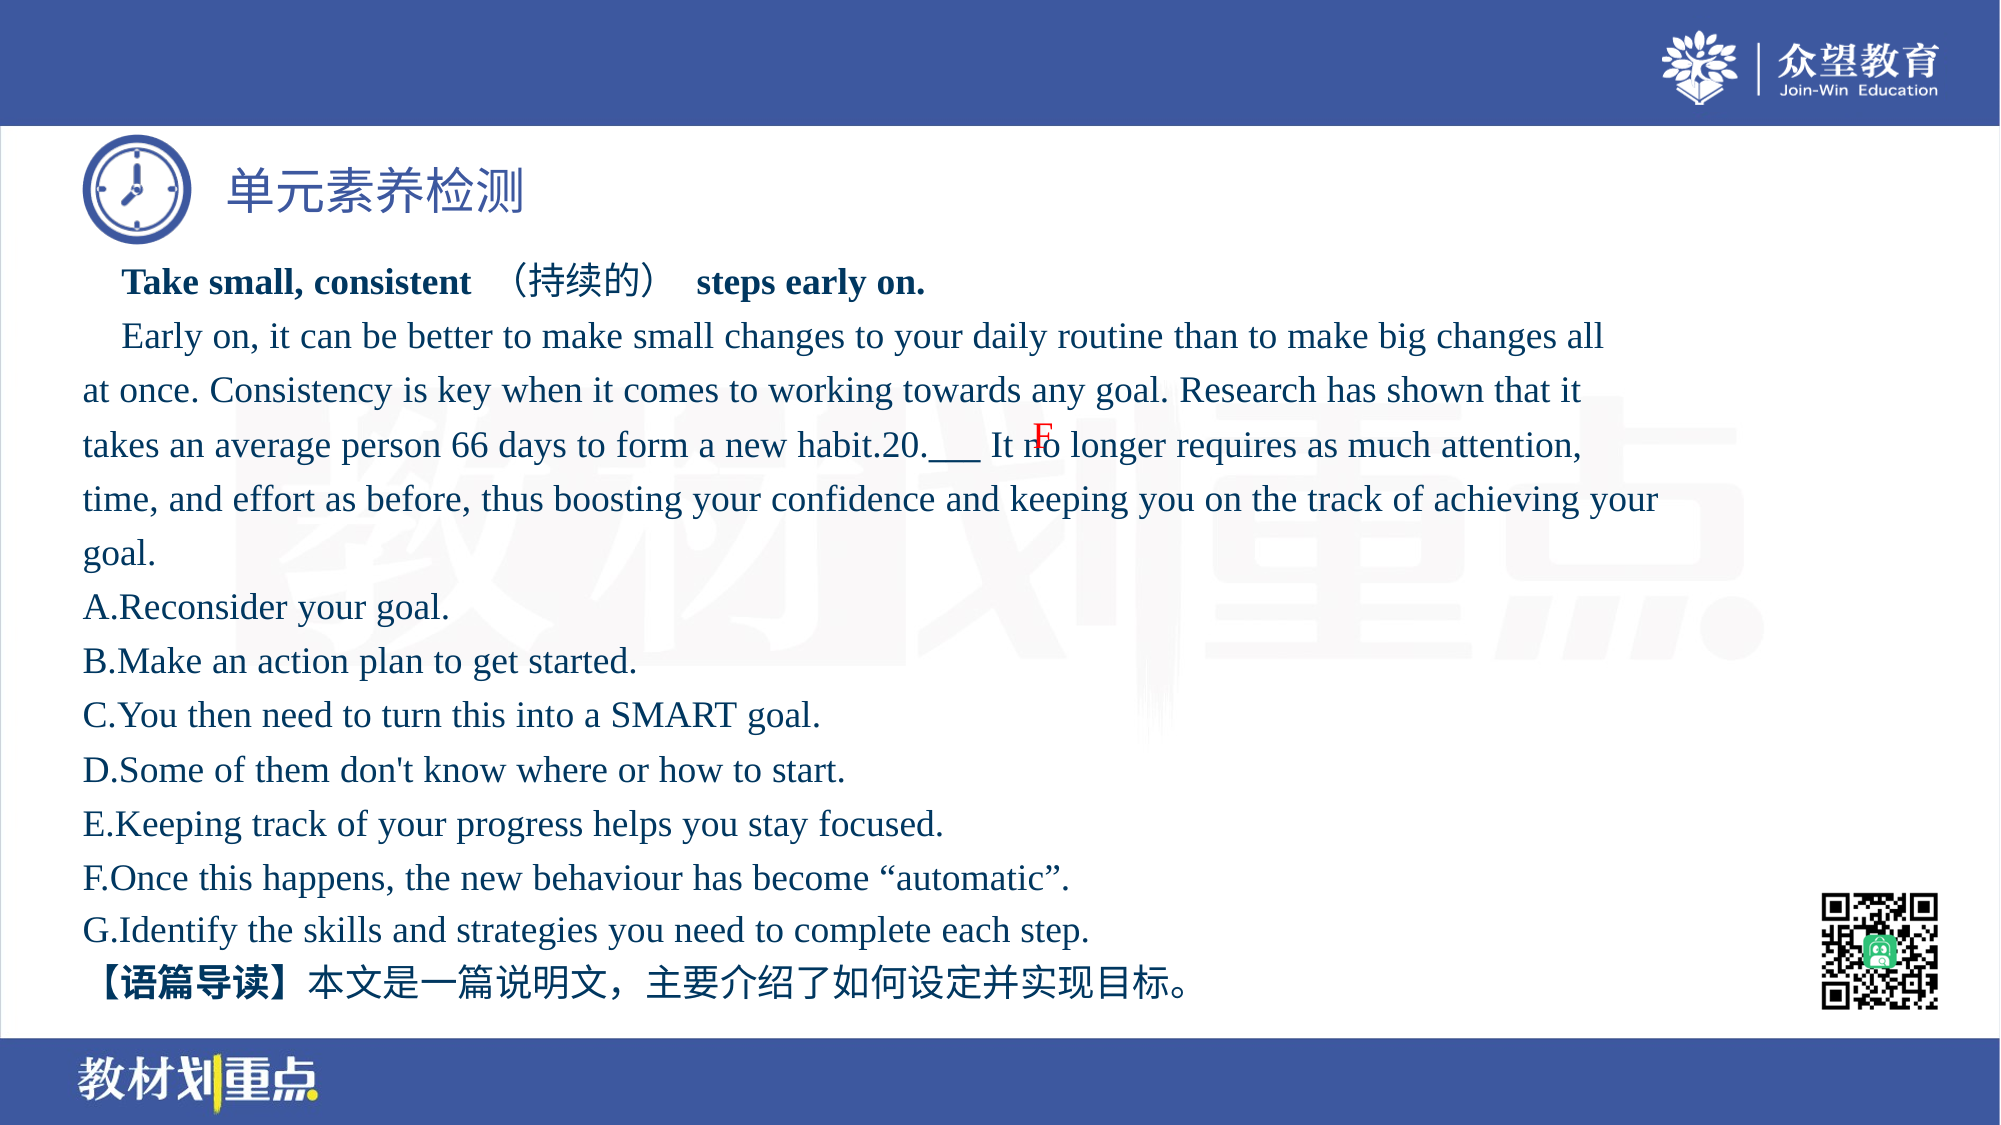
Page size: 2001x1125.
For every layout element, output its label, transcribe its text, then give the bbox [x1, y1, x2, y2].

text_box Take small, consistent （持续的） steps early on. Early on, it can be better to make small changes to your daily routine than to make big changes all at once. Consistency is key when it comes to working towards any goal. Research has shown that it takes an average person 66 days to form a new habit.20.___ It no longer requires as much attention, time, and effort as before, thus boosting your confidence and keeping you on the track of achieving your goal. A.Reconsider your goal. B.Make an action plan to get started. C.You then need to turn this into a SMART goal. D.Some of them don't know where or how to start. E.Keeping track of your progress helps you stay focused. F.Once this happens, the new behaviour has become “automatic”. G.Identify the skills and strategies you need to complete each step. [82, 248, 1817, 947]
text_box 【语篇导读】本文是一篇说明文，主要介绍了如何设定并实现目标。 [82, 954, 1817, 1001]
text_box F [1018, 404, 1067, 454]
picture [0, 0, 2000, 1125]
